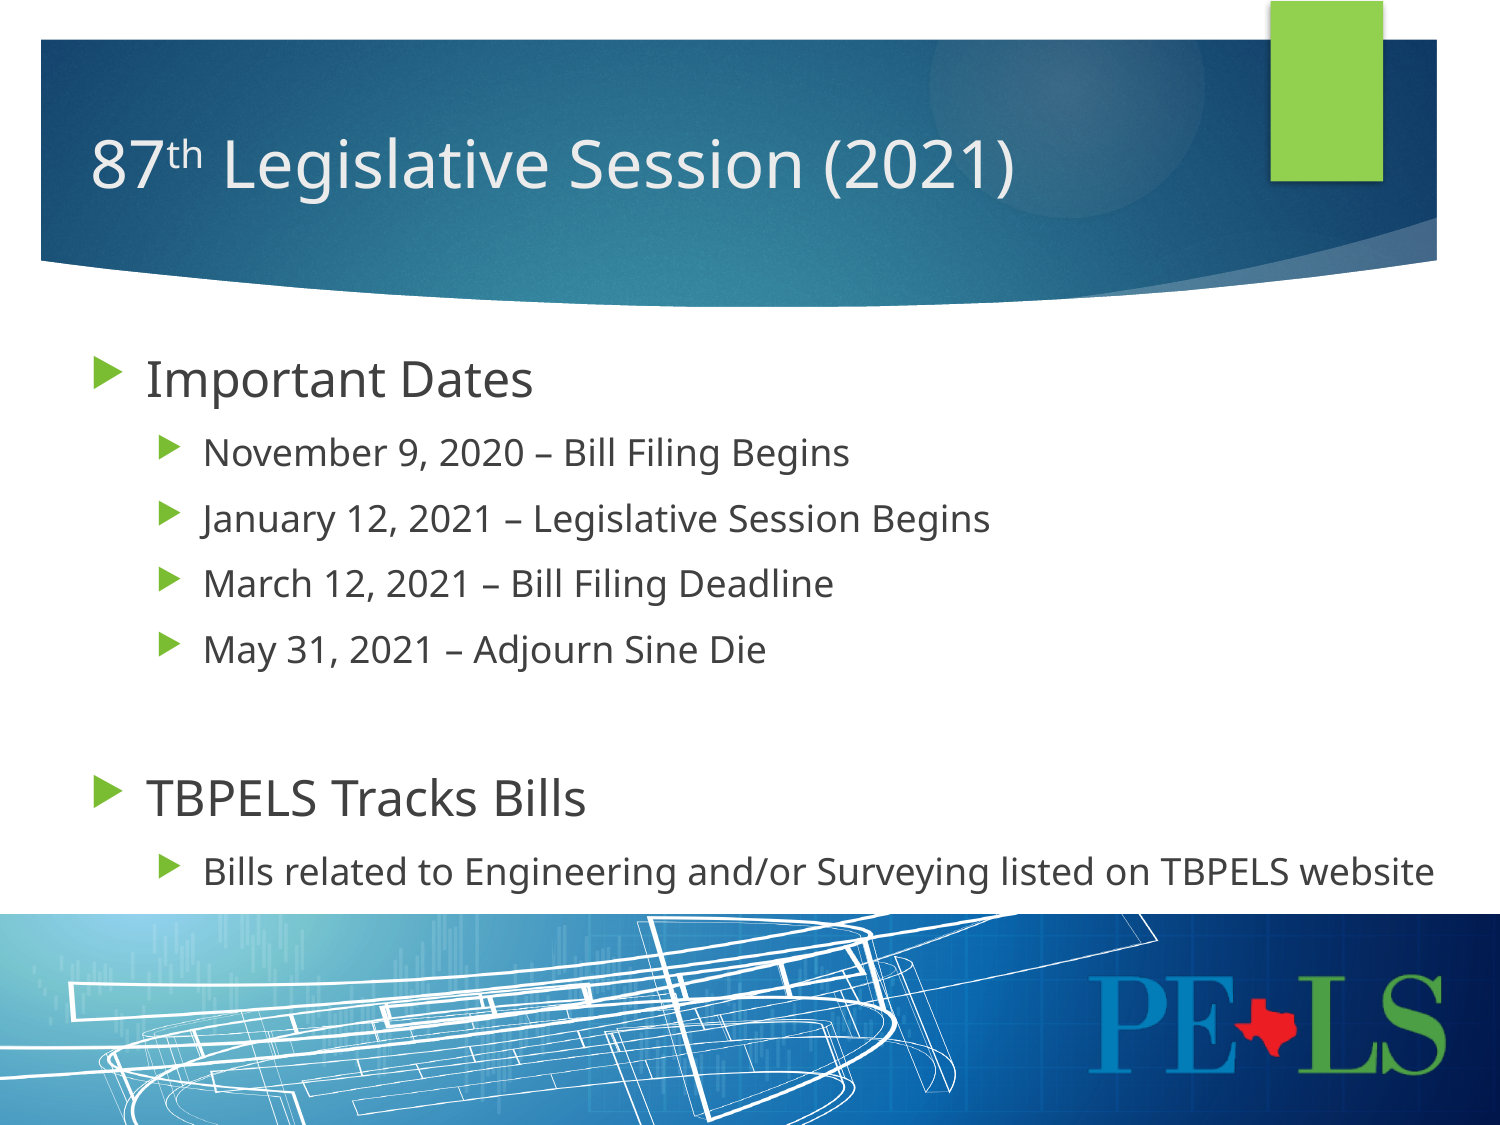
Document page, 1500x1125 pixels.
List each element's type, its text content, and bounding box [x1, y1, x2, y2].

picture [0, 914, 1500, 1125]
list Important Dates November 9, 2020 – Bill Filing Begins January 12, 2021 – Legislative Session Begins March 12, 2021 – Bill Filing Deadline May 31, 2021 – Adjourn Sine Die TBPELS Tracks Bills Bills related to Engineering and/or Surveying listed on TBPELS website [75, 340, 1470, 940]
title 87th Legislative Session (2021) [75, 67, 1425, 256]
